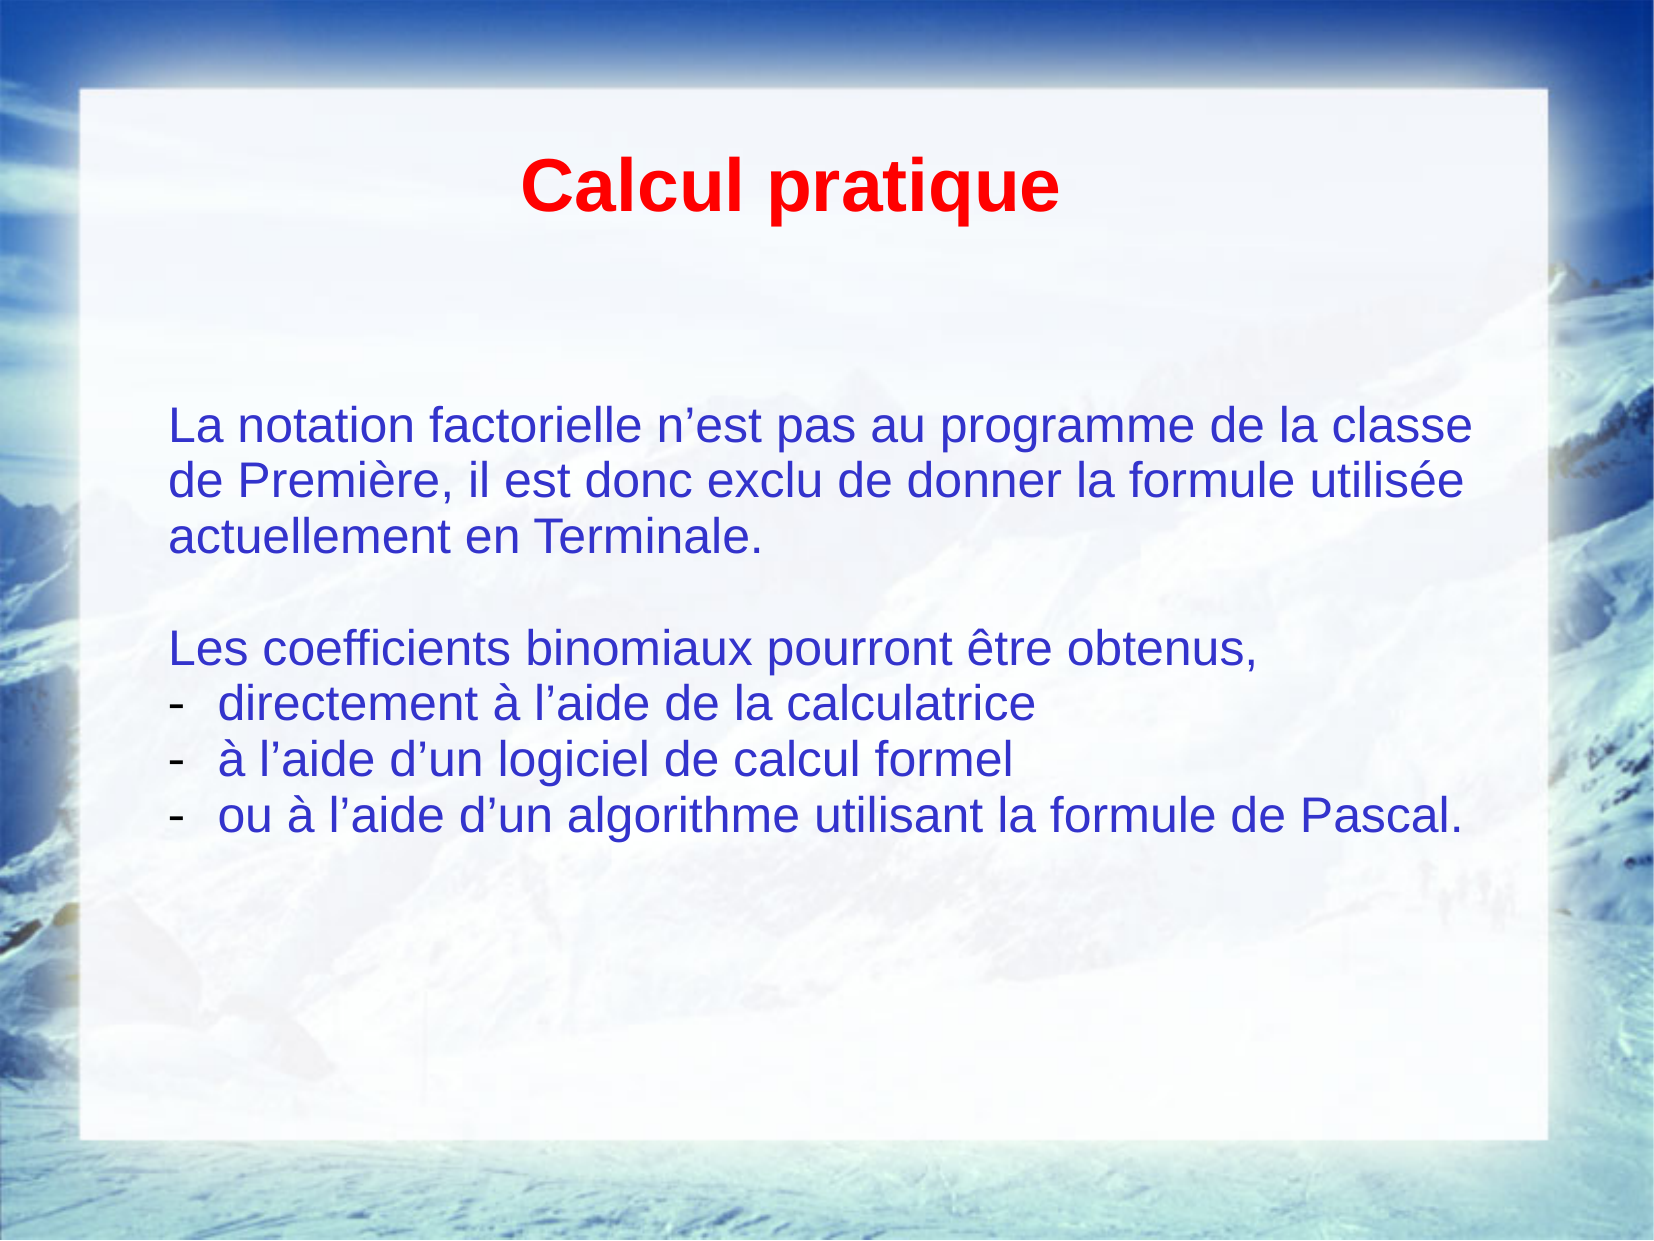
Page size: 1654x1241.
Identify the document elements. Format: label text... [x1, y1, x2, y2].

text_box La notation factorielle n’est pas au programme de la classe de Première, il est donc exclu de donner la formule utilisée actuellement en Terminale. Les coefficients binomiaux pourront être obtenus, directement à l’aide de la calculatrice à l’aide d’un logiciel de calcul formel ou à l’aide d’un algorithme utilisant la formule de Pascal. [153, 390, 1500, 963]
picture [0, 0, 1654, 1240]
title Calcul pratique [82, 132, 1522, 235]
